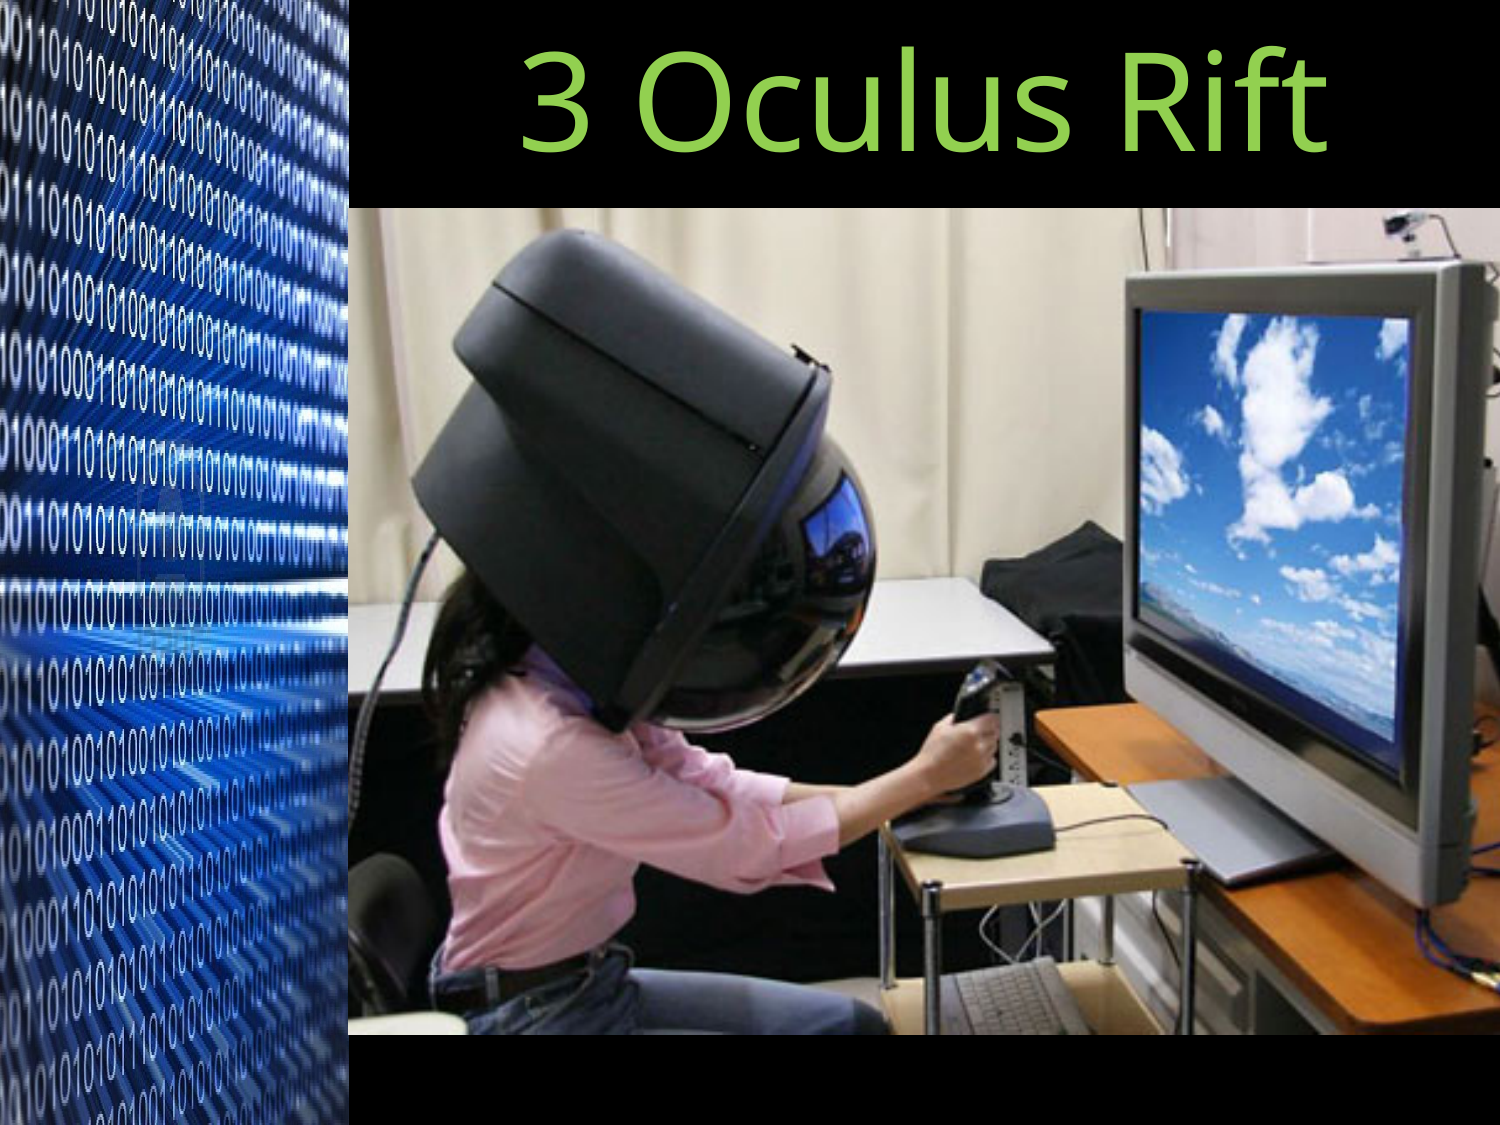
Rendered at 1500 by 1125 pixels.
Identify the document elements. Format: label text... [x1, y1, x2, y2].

picture [0, 0, 1500, 1125]
title 3 Oculus Rift [349, 0, 1500, 194]
